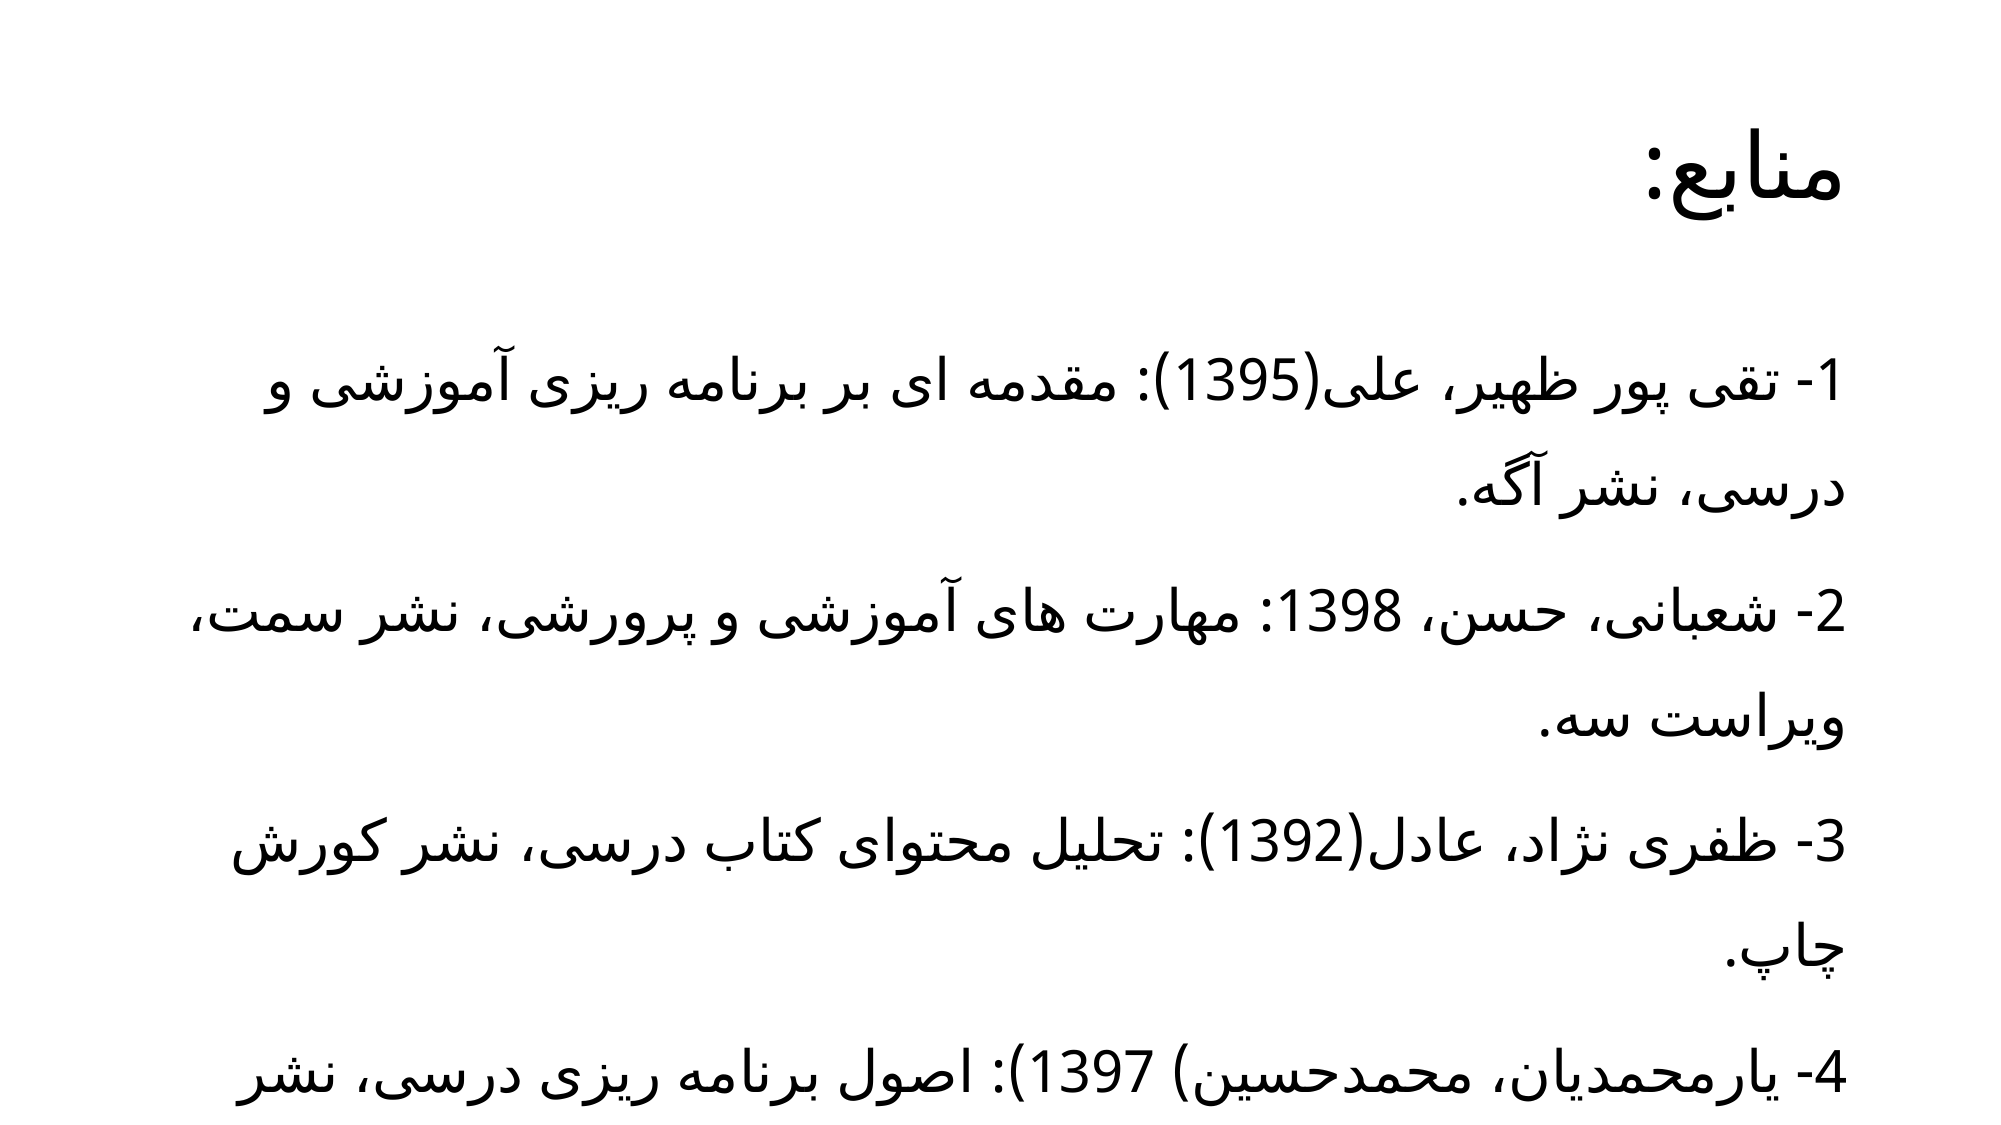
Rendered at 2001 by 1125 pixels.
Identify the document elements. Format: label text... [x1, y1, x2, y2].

list 1- تقی پور ظهیر، علی(1395): مقدمه ای بر برنامه ریزی آموزشی و درسی، نشر آگه. 2- شعبانی، حسن، 1398: مهارت های آموزشی و پرورشی، نشر سمت، ویراست سه. 3- ظفری نژاد، عادل(1392): تحلیل محتوای کتاب درسی، نشر کورش چاپ. 4- یارمحمدیان، محمدحسین) 1397): اصول برنامه ریزی درسی، نشر یادواره کتاب. [137, 299, 1863, 1014]
title منابع: [137, 59, 1863, 278]
